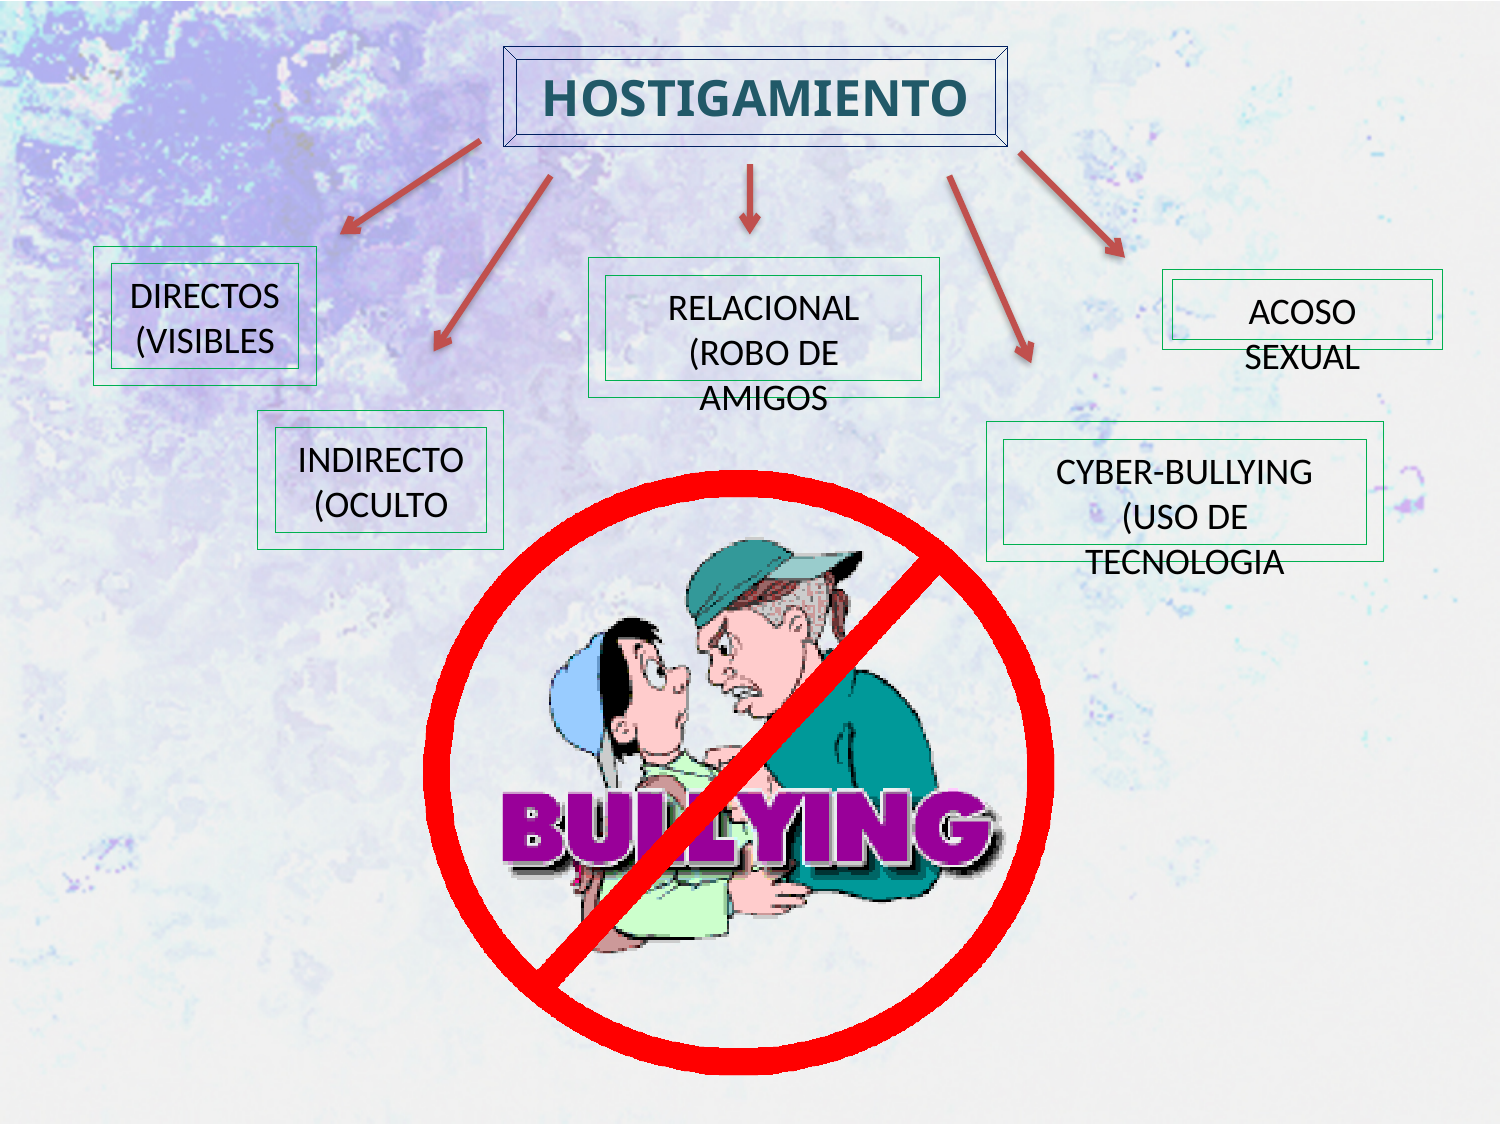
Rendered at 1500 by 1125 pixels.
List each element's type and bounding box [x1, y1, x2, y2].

text_box [1019, 152, 1126, 258]
text_box [339, 140, 481, 235]
text_box [896, 228, 1085, 311]
picture [0, 0, 1500, 1124]
text_box [404, 204, 581, 323]
